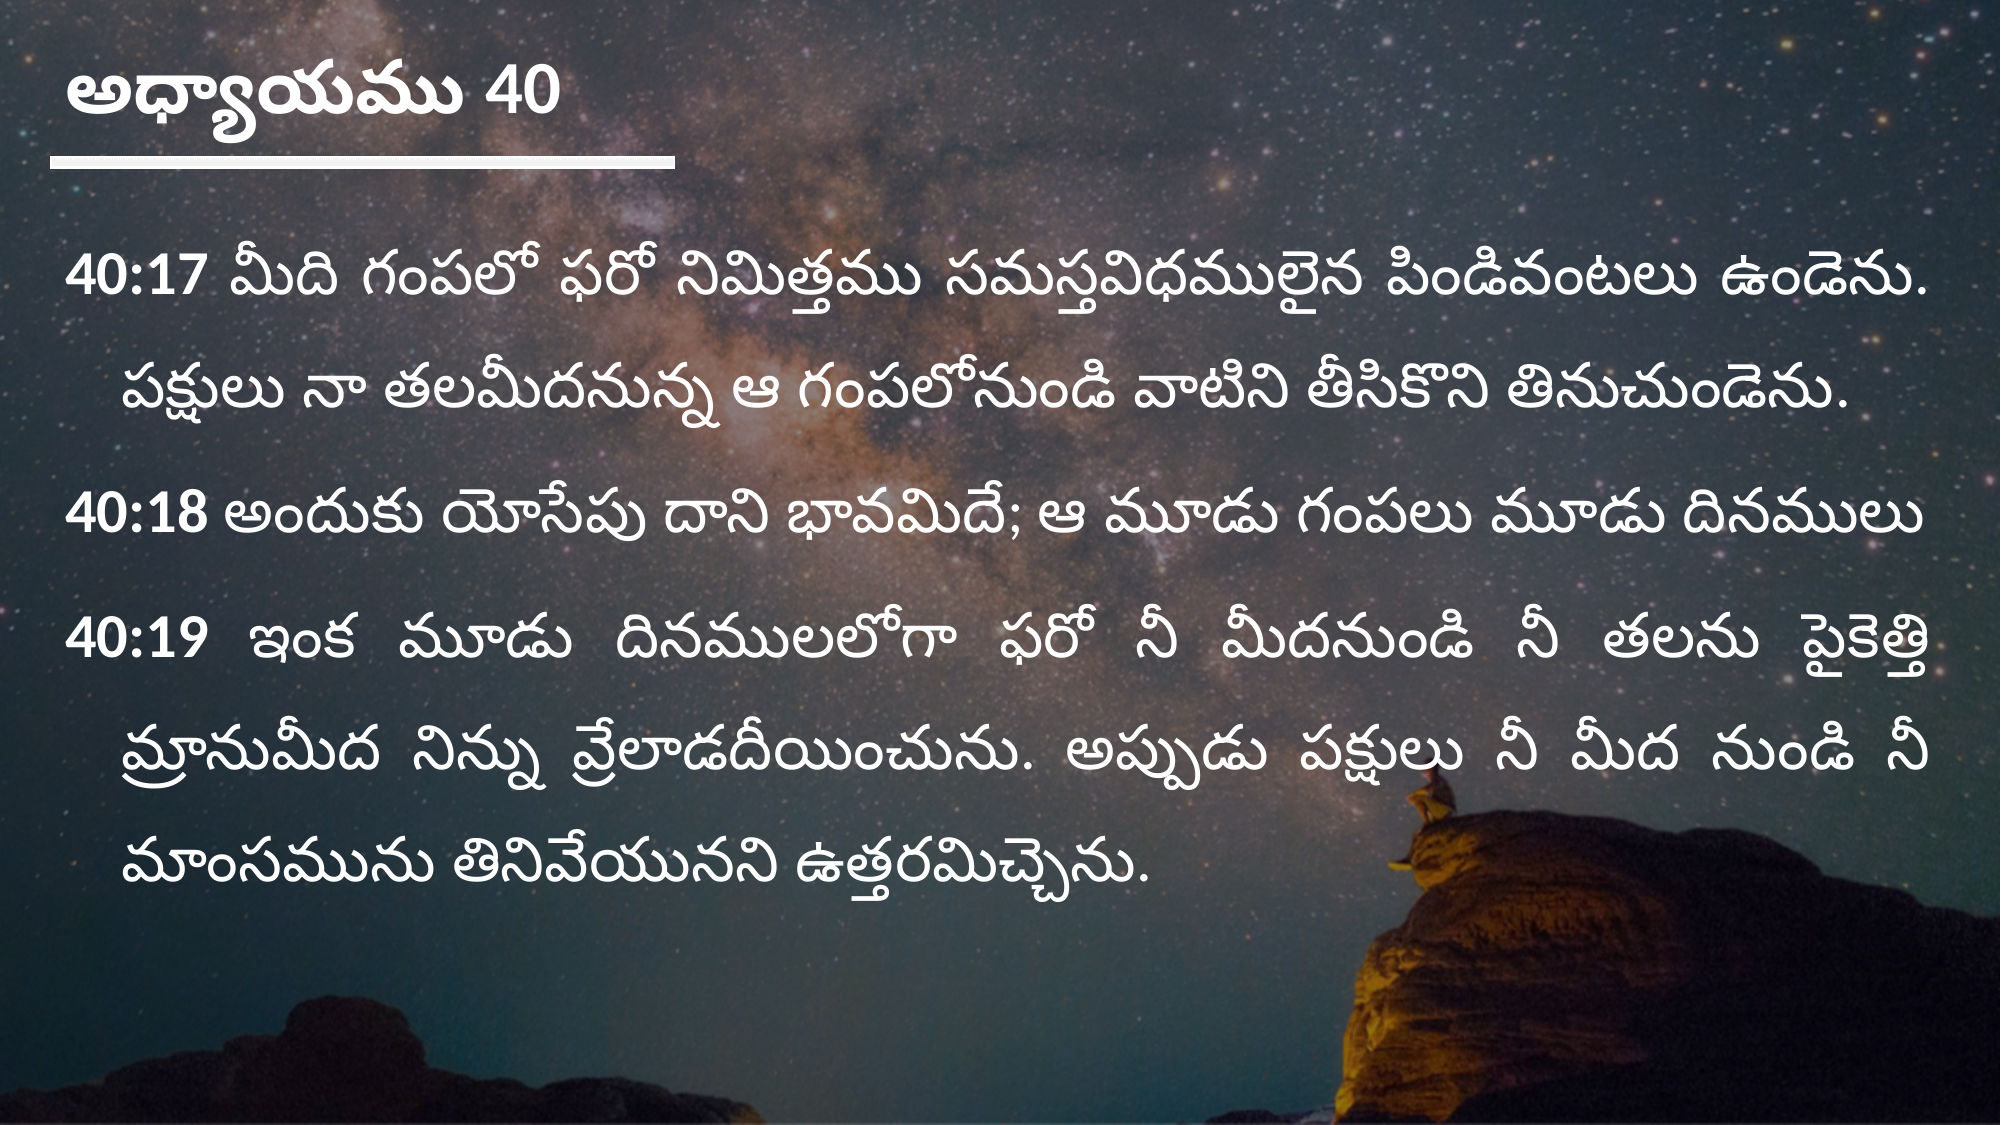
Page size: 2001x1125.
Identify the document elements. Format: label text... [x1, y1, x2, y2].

picture [0, 0, 2000, 1125]
list 40:17 మీది గంపలో ఫరో నిమిత్తము సమస్తవిధములైన పిండివంటలు ఉండెను. పక్షులు నా తలమీదనున్న ఆ గంపలోనుండి వాటిని తీసికొని తినుచుండెను. 40:18 అందుకు యోసేపు దాని భావమిదే; ఆ మూడు గంపలు మూడు దినములు 40:19 ఇంక మూడు దినములలోగా ఫరో నీ మీదనుండి నీ తలను పైకెత్తి మ్రానుమీద నిన్ను వ్రేలాడదీయించును. అప్పుడు పక్షులు నీ మీద నుండి నీ మాంసమును తినివేయునని ఉత్తరమిచ్చెను. [50, 187, 1946, 1063]
title అధ్యాయము 40 [50, 0, 1925, 167]
